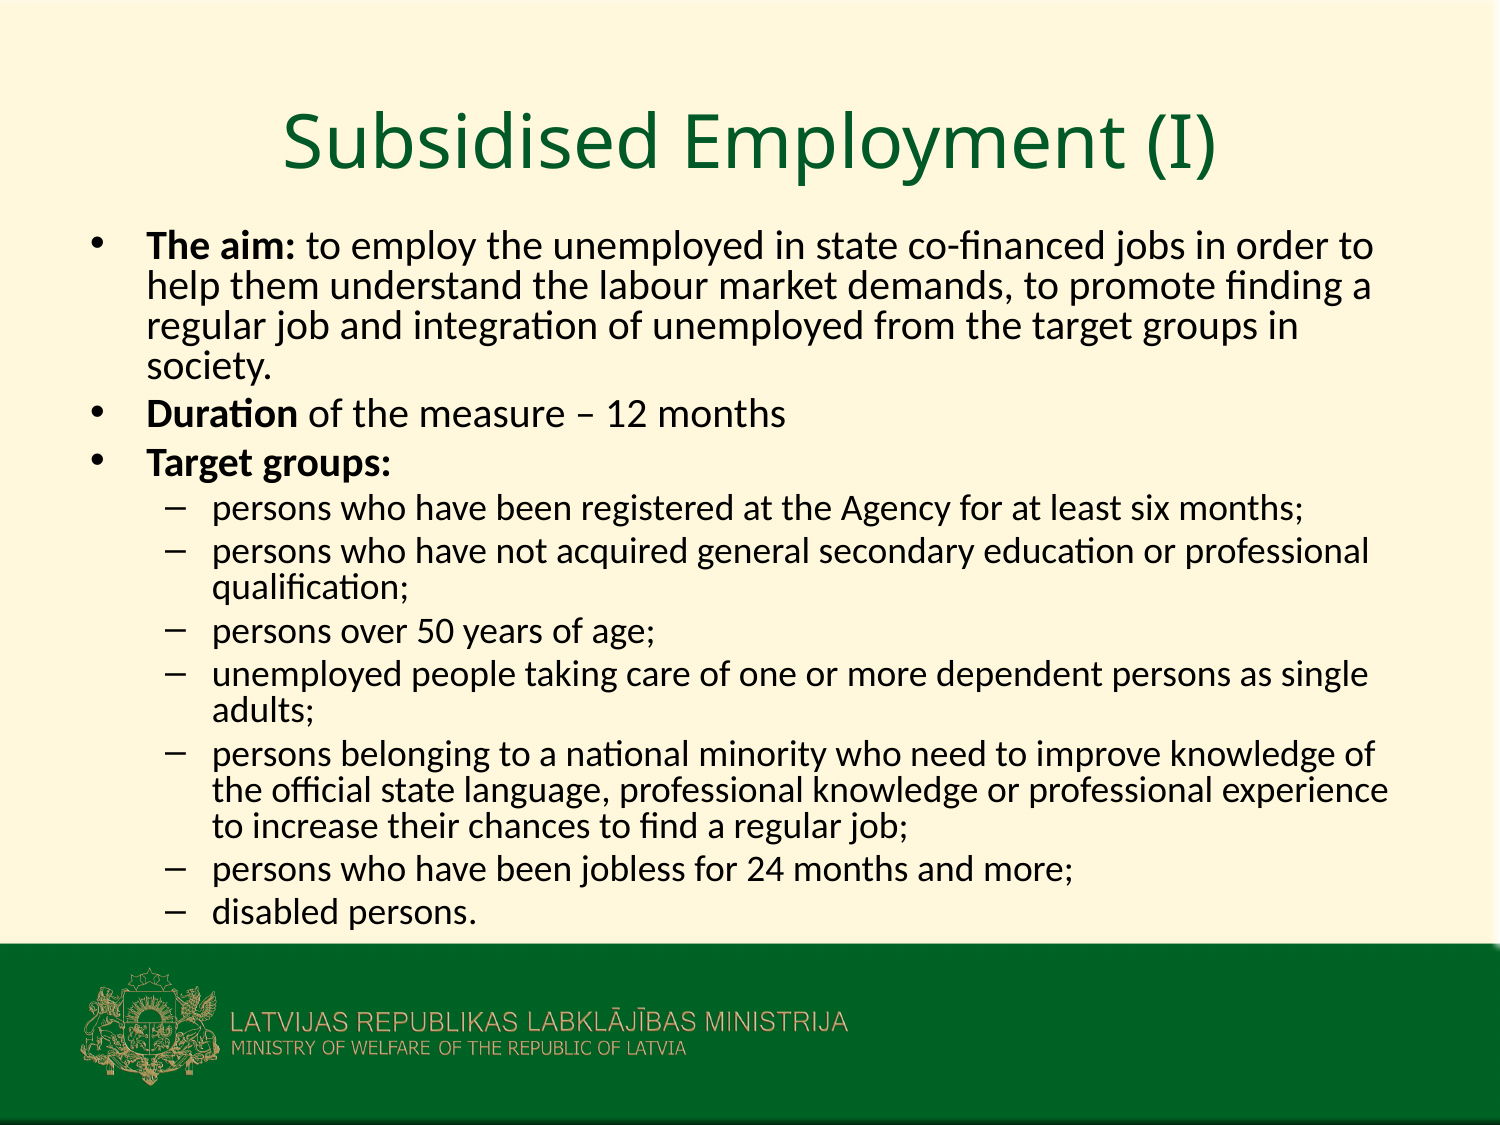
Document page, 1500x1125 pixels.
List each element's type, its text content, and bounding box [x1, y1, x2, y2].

title Subsidised Employment (I) [74, 44, 1426, 219]
list The aim: to employ the unemployed in state co-financed jobs in order to help them understand the labour market demands, to promote finding a regular job and integration of unemployed from the target groups in society. Duration of the measure – 12 months Target groups: persons who have been registered at the Agency for at least six months; persons who have not acquired general secondary education or professional qualification; persons over 50 years of age; unemployed people taking care of one or more dependent persons as single adults; persons belonging to a national minority who need to improve knowledge of the official state language, professional knowledge or professional experience to increase their chances to find a regular job; persons who have been jobless for 24 months and more; disabled persons. [74, 219, 1426, 1006]
picture [0, 0, 1500, 1125]
